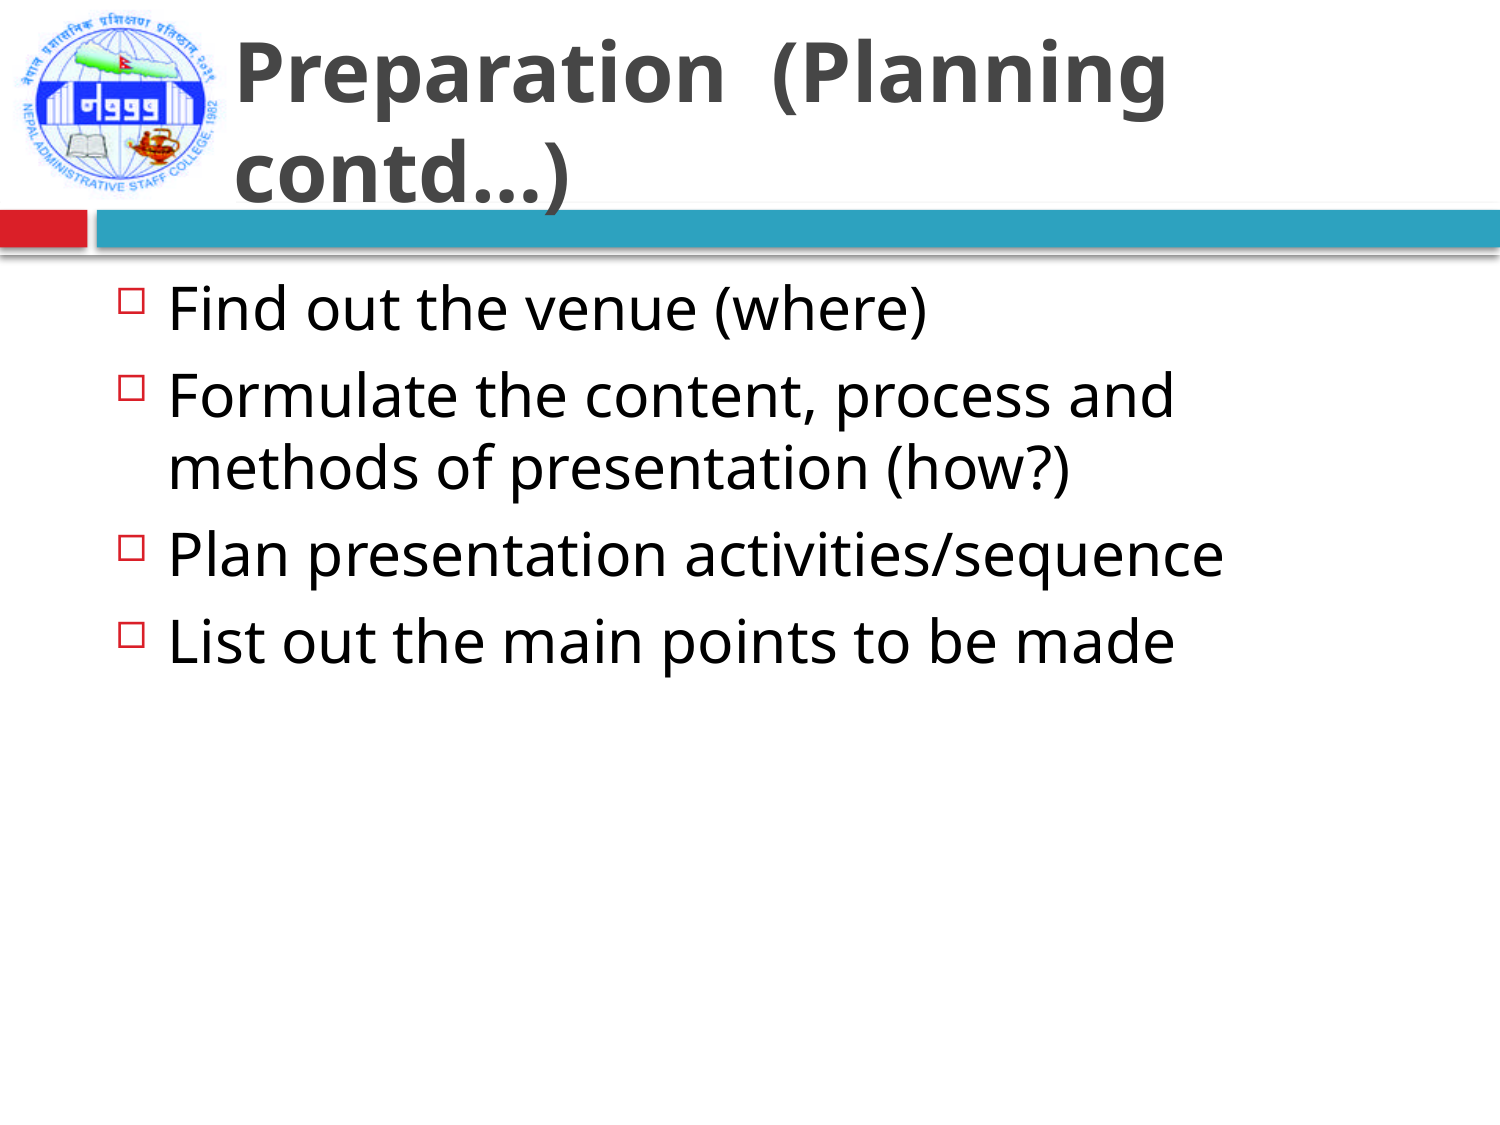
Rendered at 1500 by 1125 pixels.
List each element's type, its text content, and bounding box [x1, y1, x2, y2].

title Preparation (Planning contd…) [218, 37, 1471, 200]
list Find out the venue (where) Formulate the content, process and methods of presentation (how?) Plan presentation activities/sequence List out the main points to be made [100, 262, 1438, 1000]
picture [1, 0, 236, 208]
